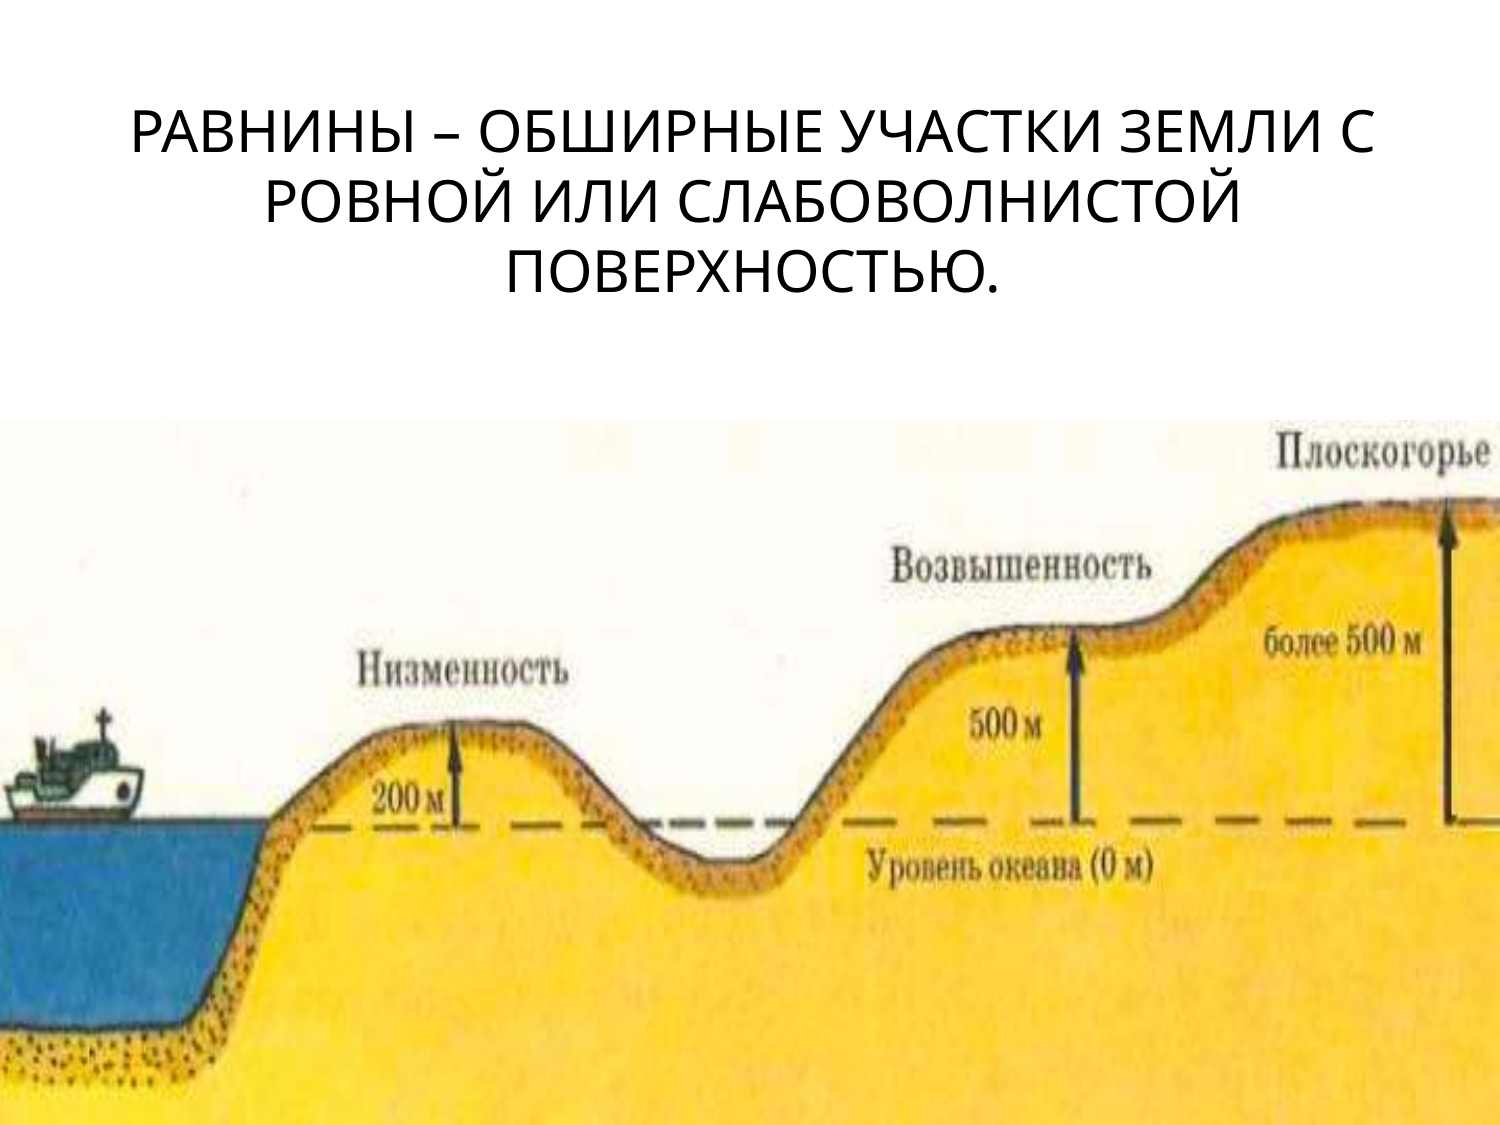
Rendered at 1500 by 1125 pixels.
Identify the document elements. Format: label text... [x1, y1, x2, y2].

title Равнины – обширные участки земли с ровной или слабоволнистой поверхностью. [3, 2, 1500, 187]
picture [0, 420, 1500, 1125]
